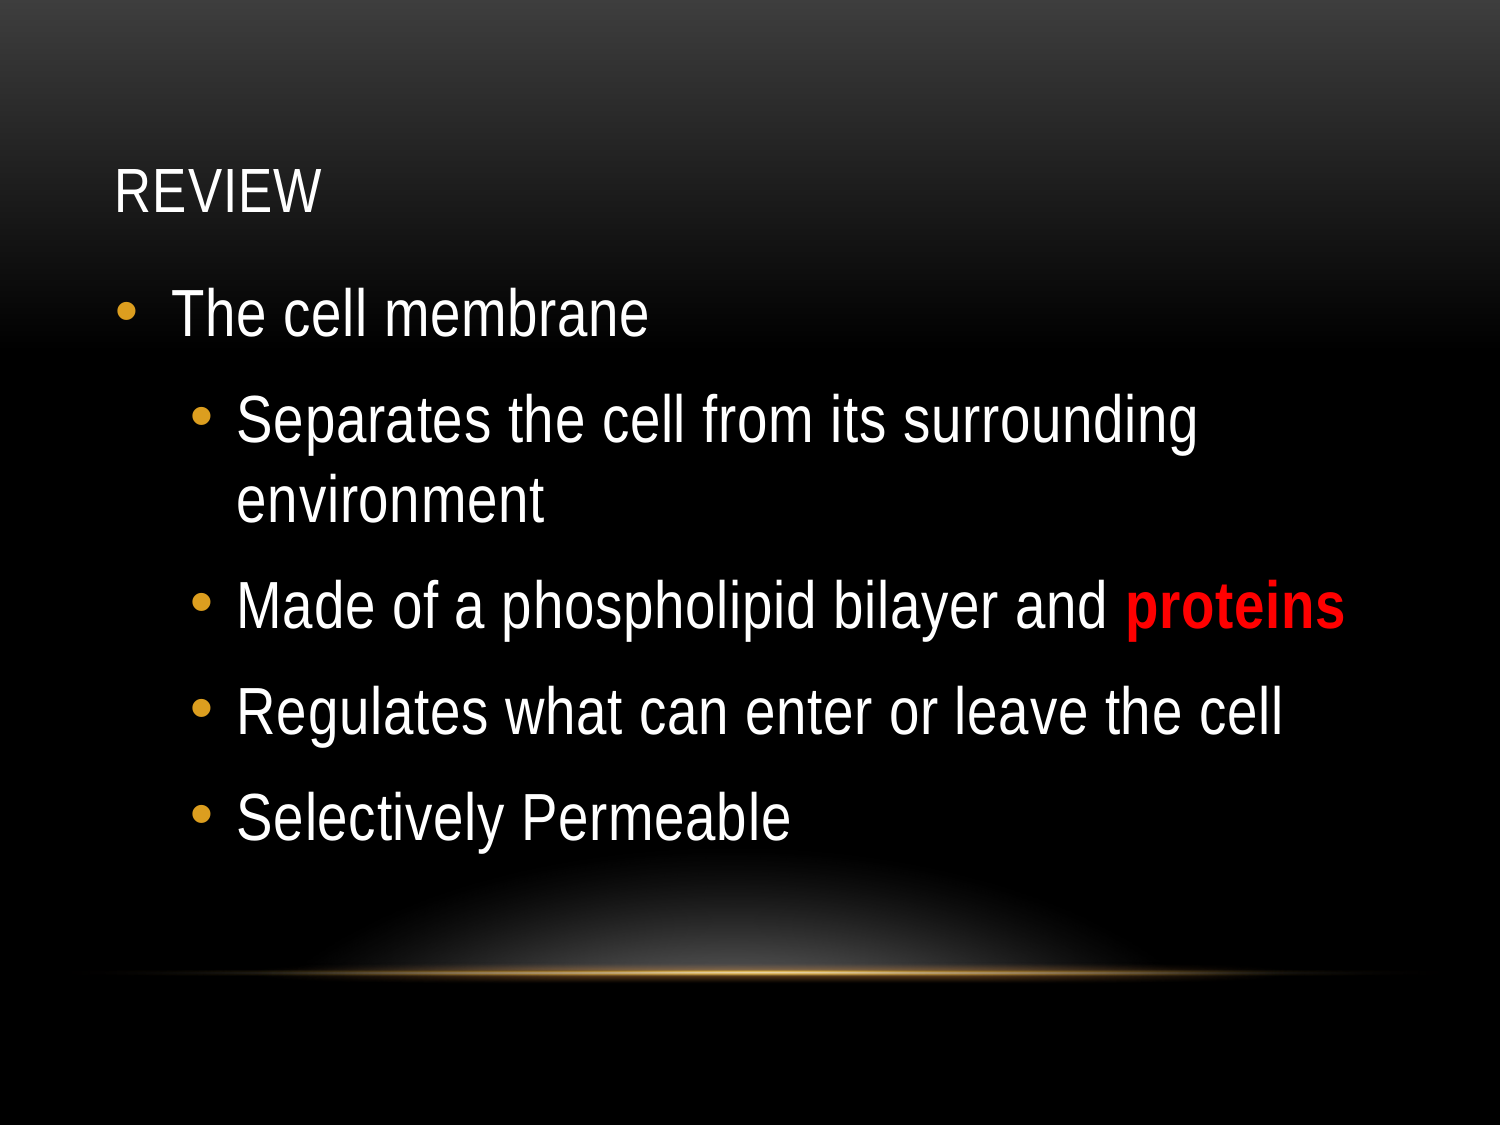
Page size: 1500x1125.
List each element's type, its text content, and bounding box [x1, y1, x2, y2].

list The cell membrane Separates the cell from its surrounding environment Made of a phospholipid bilayer and proteins Regulates what can enter or leave the cell Selectively Permeable [99, 262, 1400, 938]
title Review [99, 45, 1400, 233]
picture [0, 0, 1500, 1125]
